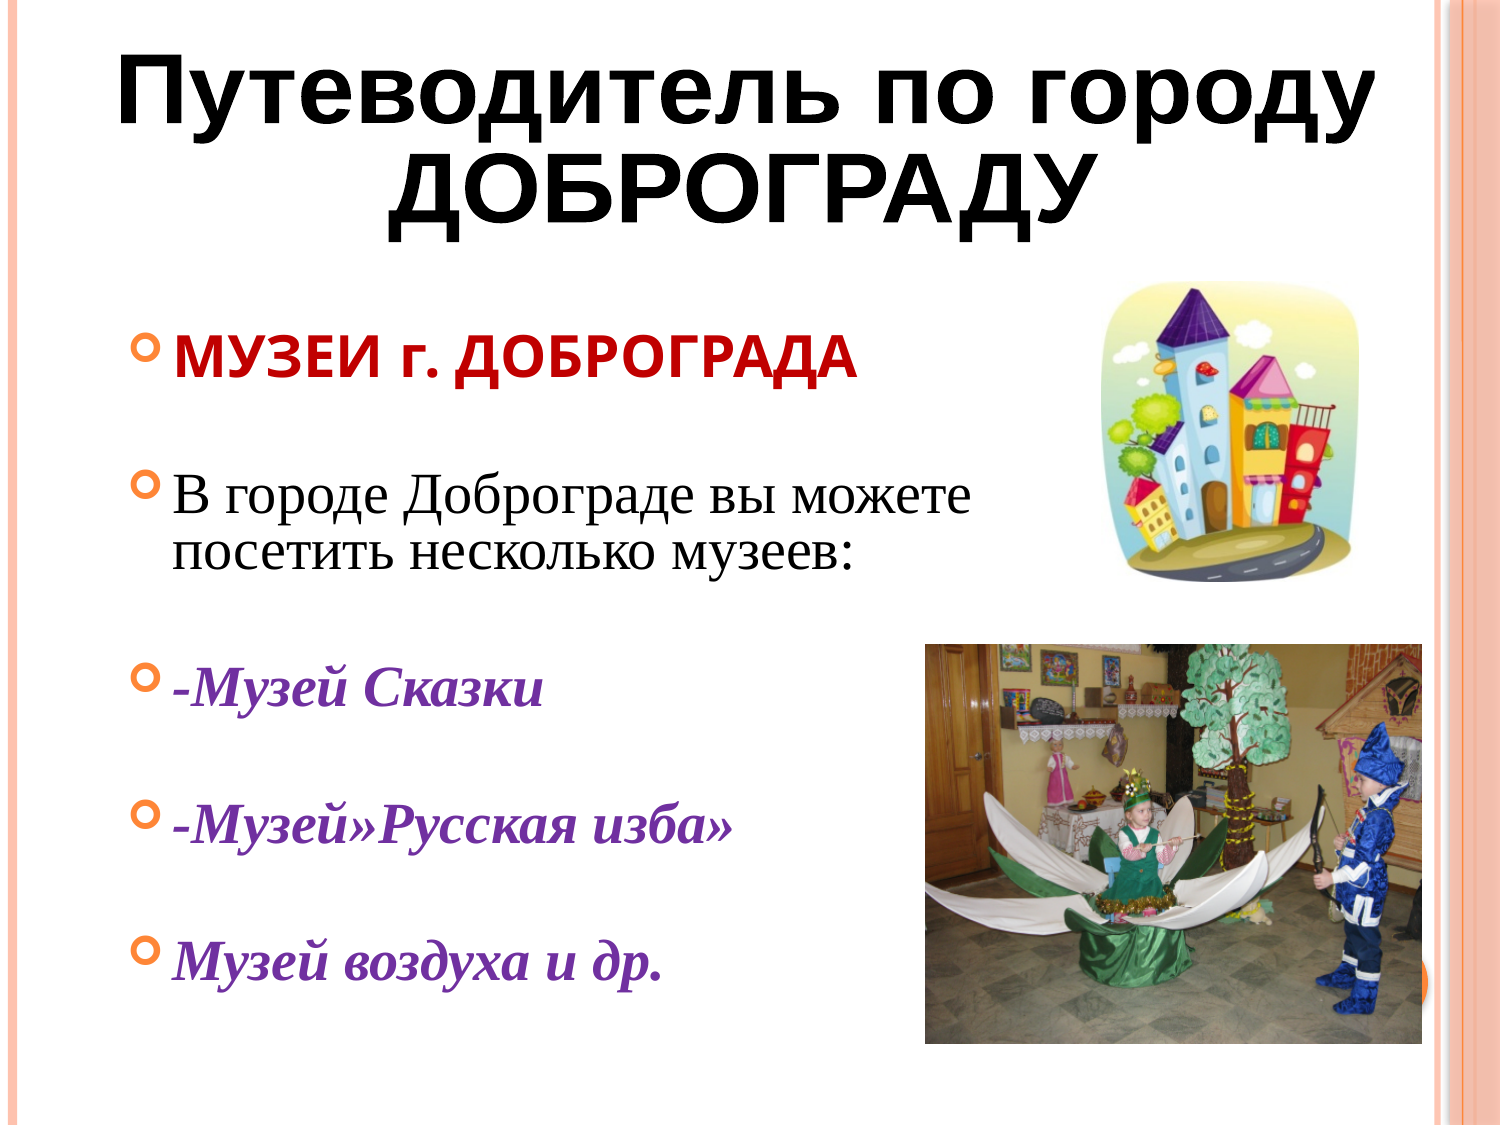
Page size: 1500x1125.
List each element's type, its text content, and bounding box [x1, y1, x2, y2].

list МУЗЕИ г. ДОБРОГРАДА В городе Доброграде вы можете посетить несколько музеев: -Музей Сказки -Музей»Русская изба» Музей воздуха и др. [112, 324, 1164, 1000]
picture [925, 643, 1422, 1045]
picture [1100, 280, 1359, 582]
